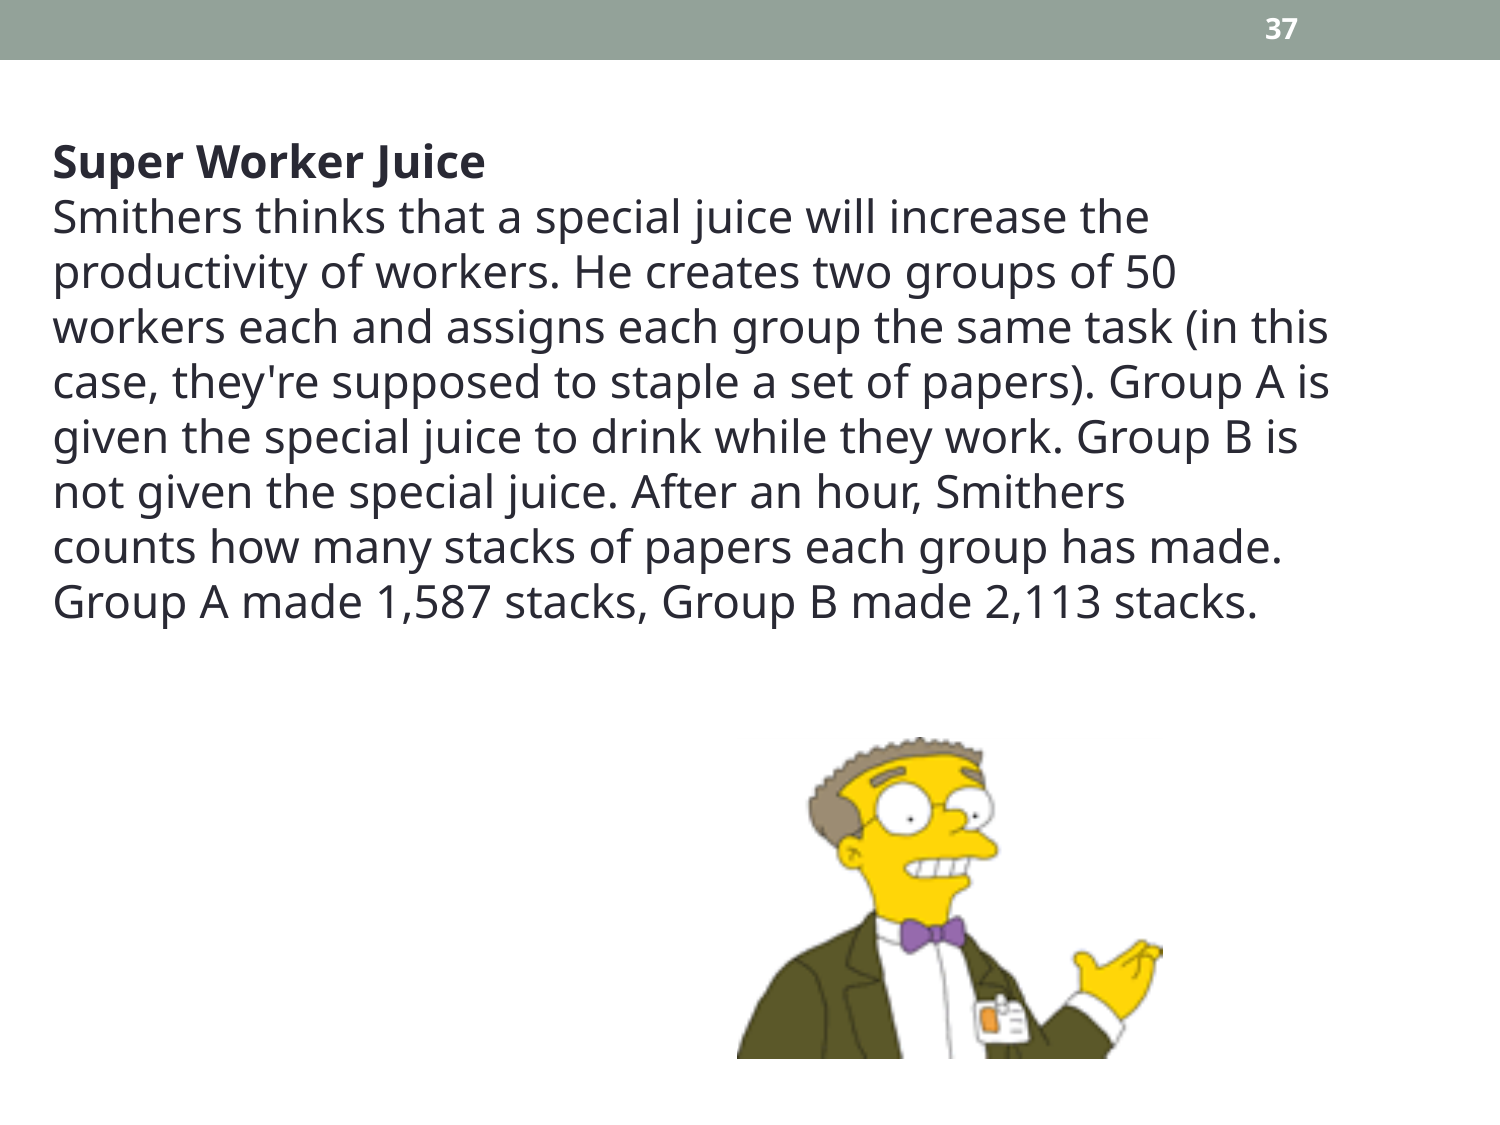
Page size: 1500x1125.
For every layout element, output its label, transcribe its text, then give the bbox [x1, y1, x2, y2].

text_box Super Worker Juice Smithers thinks that a special juice will increase the productivity of workers. He creates two groups of 50 workers each and assigns each group the same task (in this case, they're supposed to staple a set of papers). Group A is given the special juice to drink while they work. Group B is not given the special juice. After an hour, Smithers counts how many stacks of papers each group has made. Group A made 1,587 stacks, Group B made 2,113 stacks. [37, 125, 1363, 635]
slide_number 37 [1250, 3, 1425, 57]
picture [737, 737, 1163, 1059]
